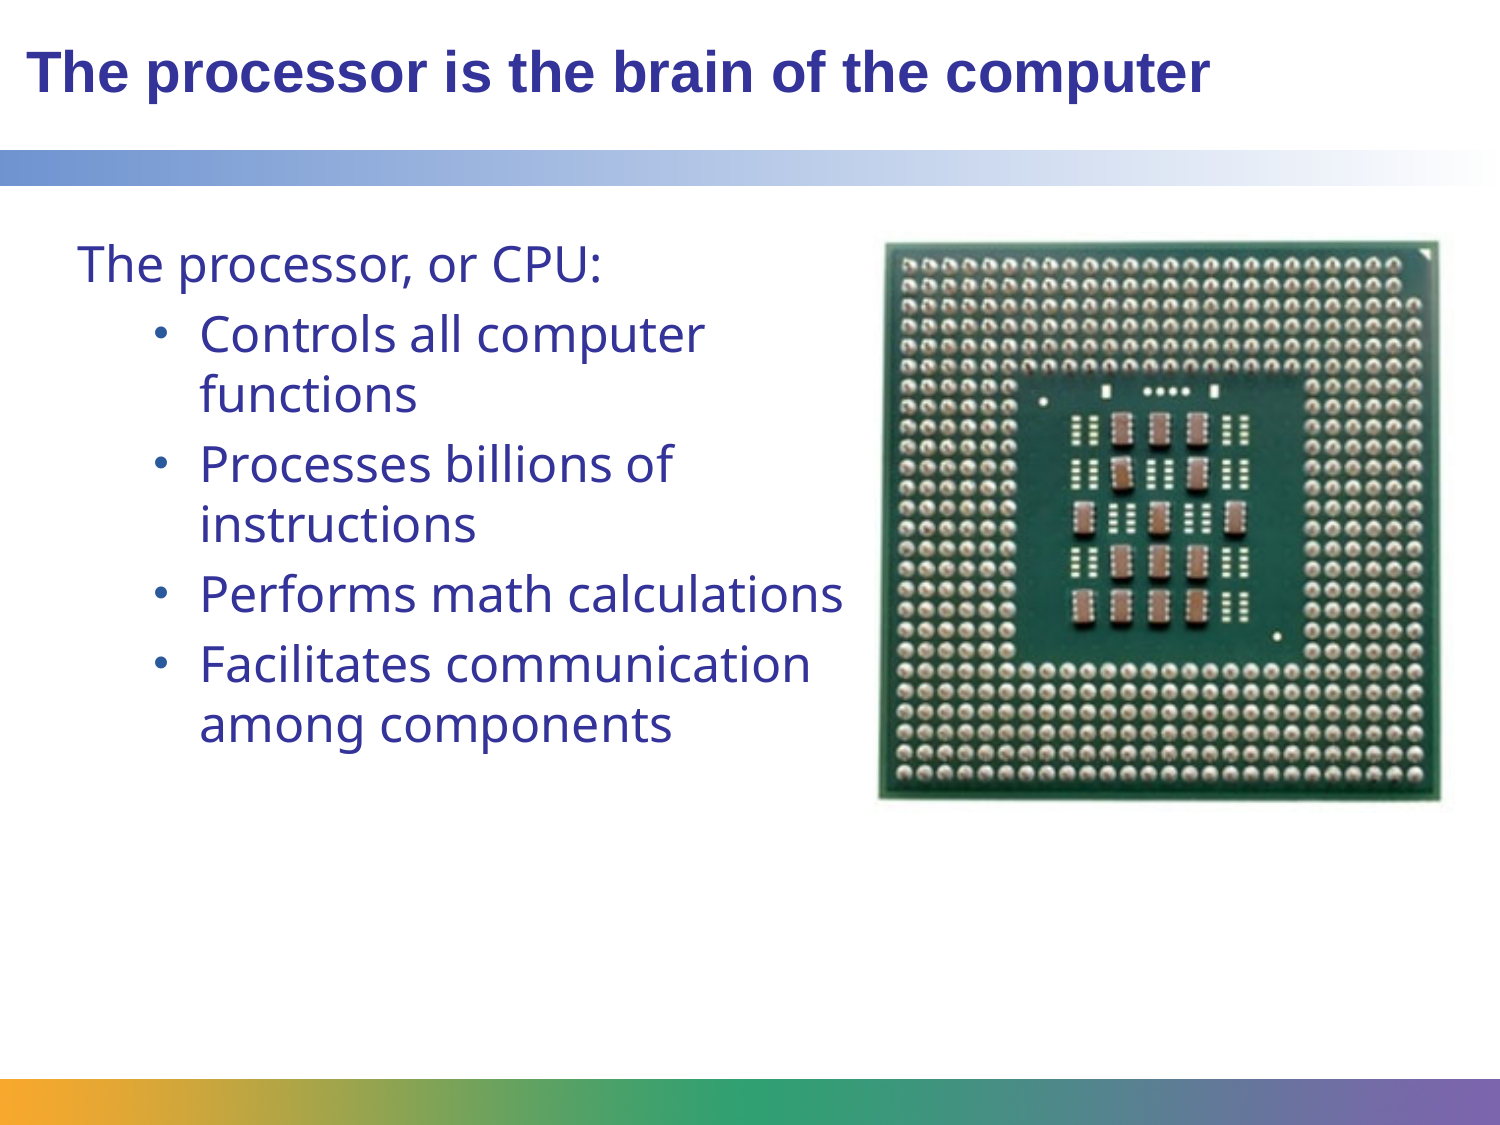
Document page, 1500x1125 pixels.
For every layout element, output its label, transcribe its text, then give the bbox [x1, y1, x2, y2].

list The processor, or CPU: Controls all computer functions Processes billions of instructions Performs math calculations Facilitates communication among components [62, 224, 863, 1013]
picture [872, 230, 1455, 813]
picture [0, 1079, 1500, 1125]
title The processor is the brain of the computer [10, 0, 1416, 138]
